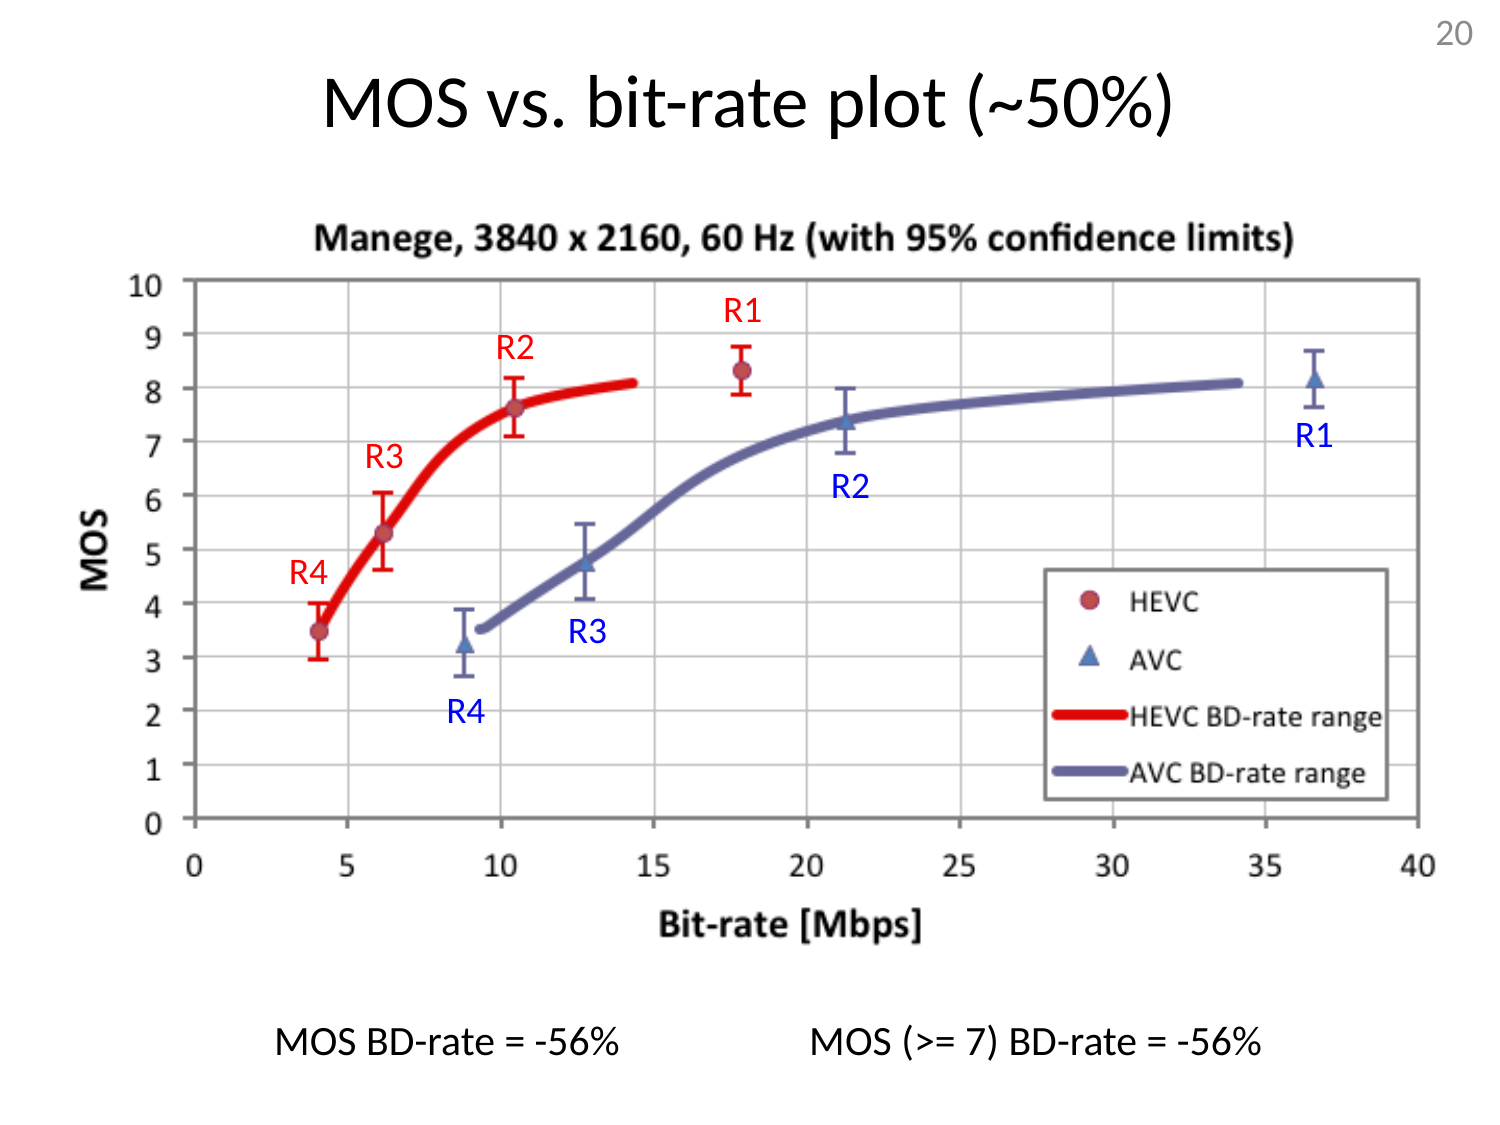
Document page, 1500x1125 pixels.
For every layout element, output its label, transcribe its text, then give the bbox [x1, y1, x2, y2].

picture [0, 172, 1500, 951]
text_box MOS BD-rate = -56% MOS (>= 7) BD-rate = -56% [259, 1006, 1278, 1071]
slide_number 20 [1374, 0, 1489, 60]
text_box MOS vs. bit-rate plot (~50%) [26, 45, 1473, 158]
